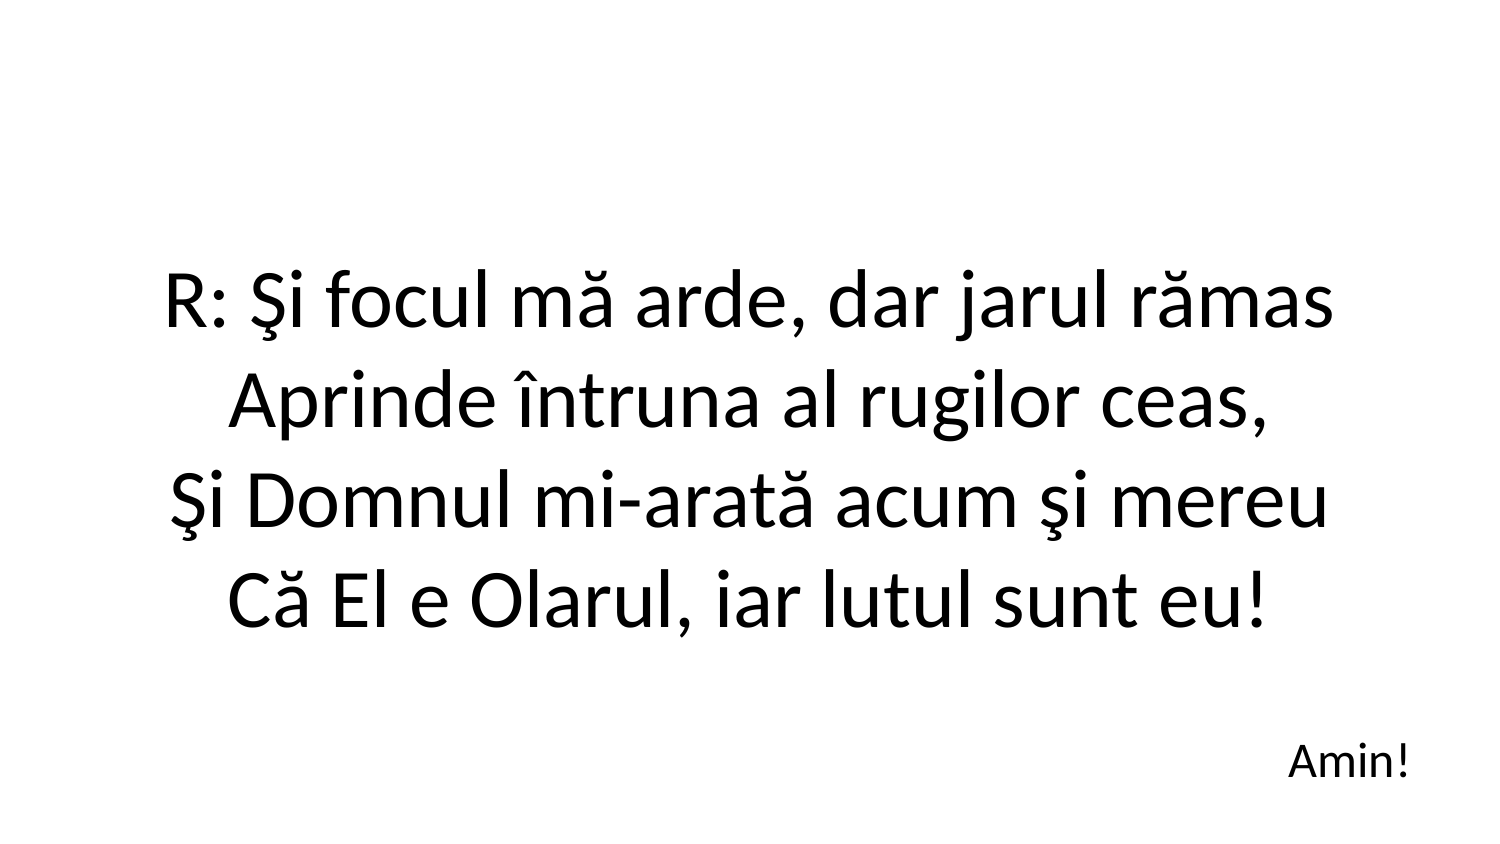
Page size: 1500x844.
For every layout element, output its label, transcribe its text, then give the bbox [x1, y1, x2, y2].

text_box Amin! [1273, 674, 1427, 795]
text_box R: Şi focul mă arde, dar jarul rămas Aprinde întruna al rugilor ceas, Şi Domnul mi­-arată acum şi mereu Că El e Olarul, iar lutul sunt eu! [148, 192, 1352, 652]
